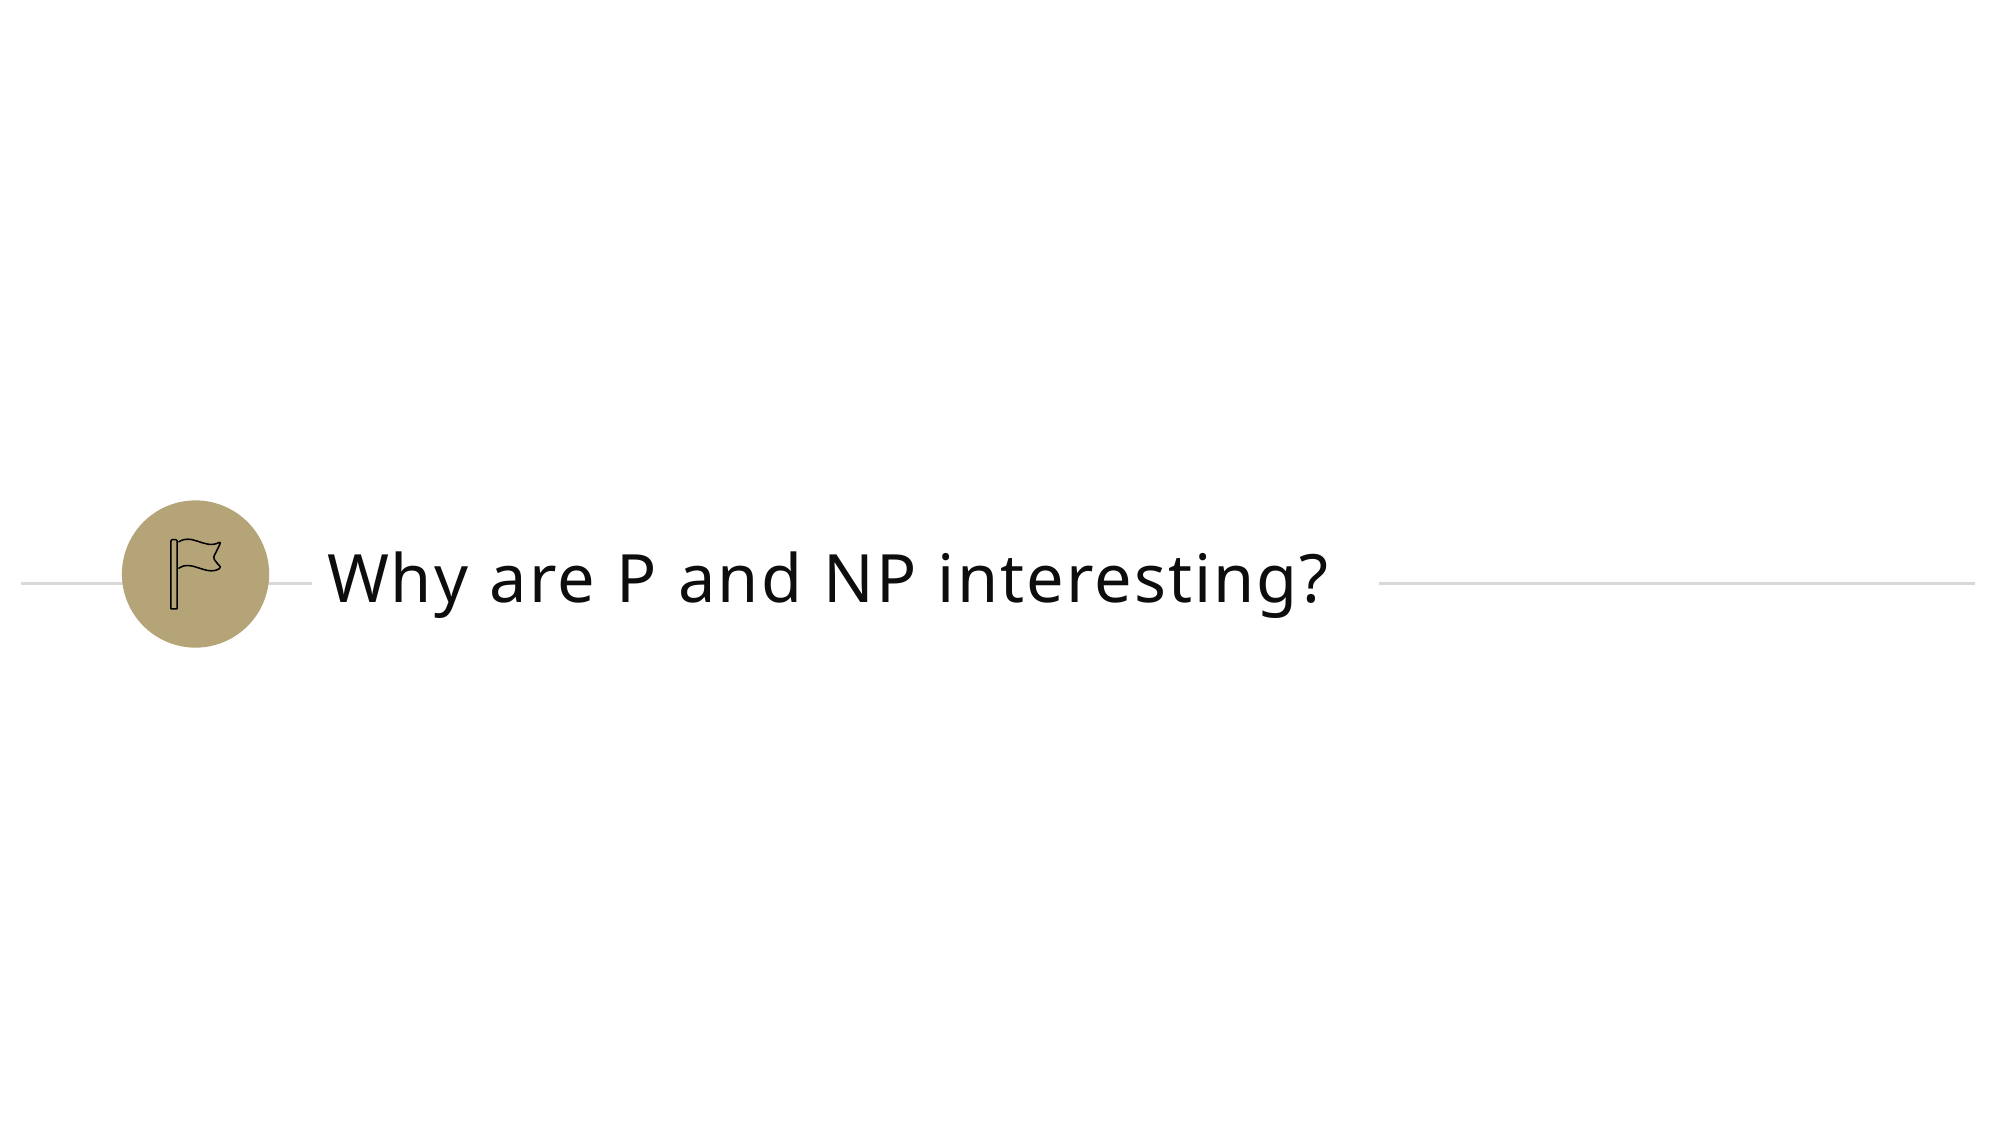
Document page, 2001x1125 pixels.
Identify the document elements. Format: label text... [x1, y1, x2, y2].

title Why are P and NP interesting? [312, 535, 1379, 633]
